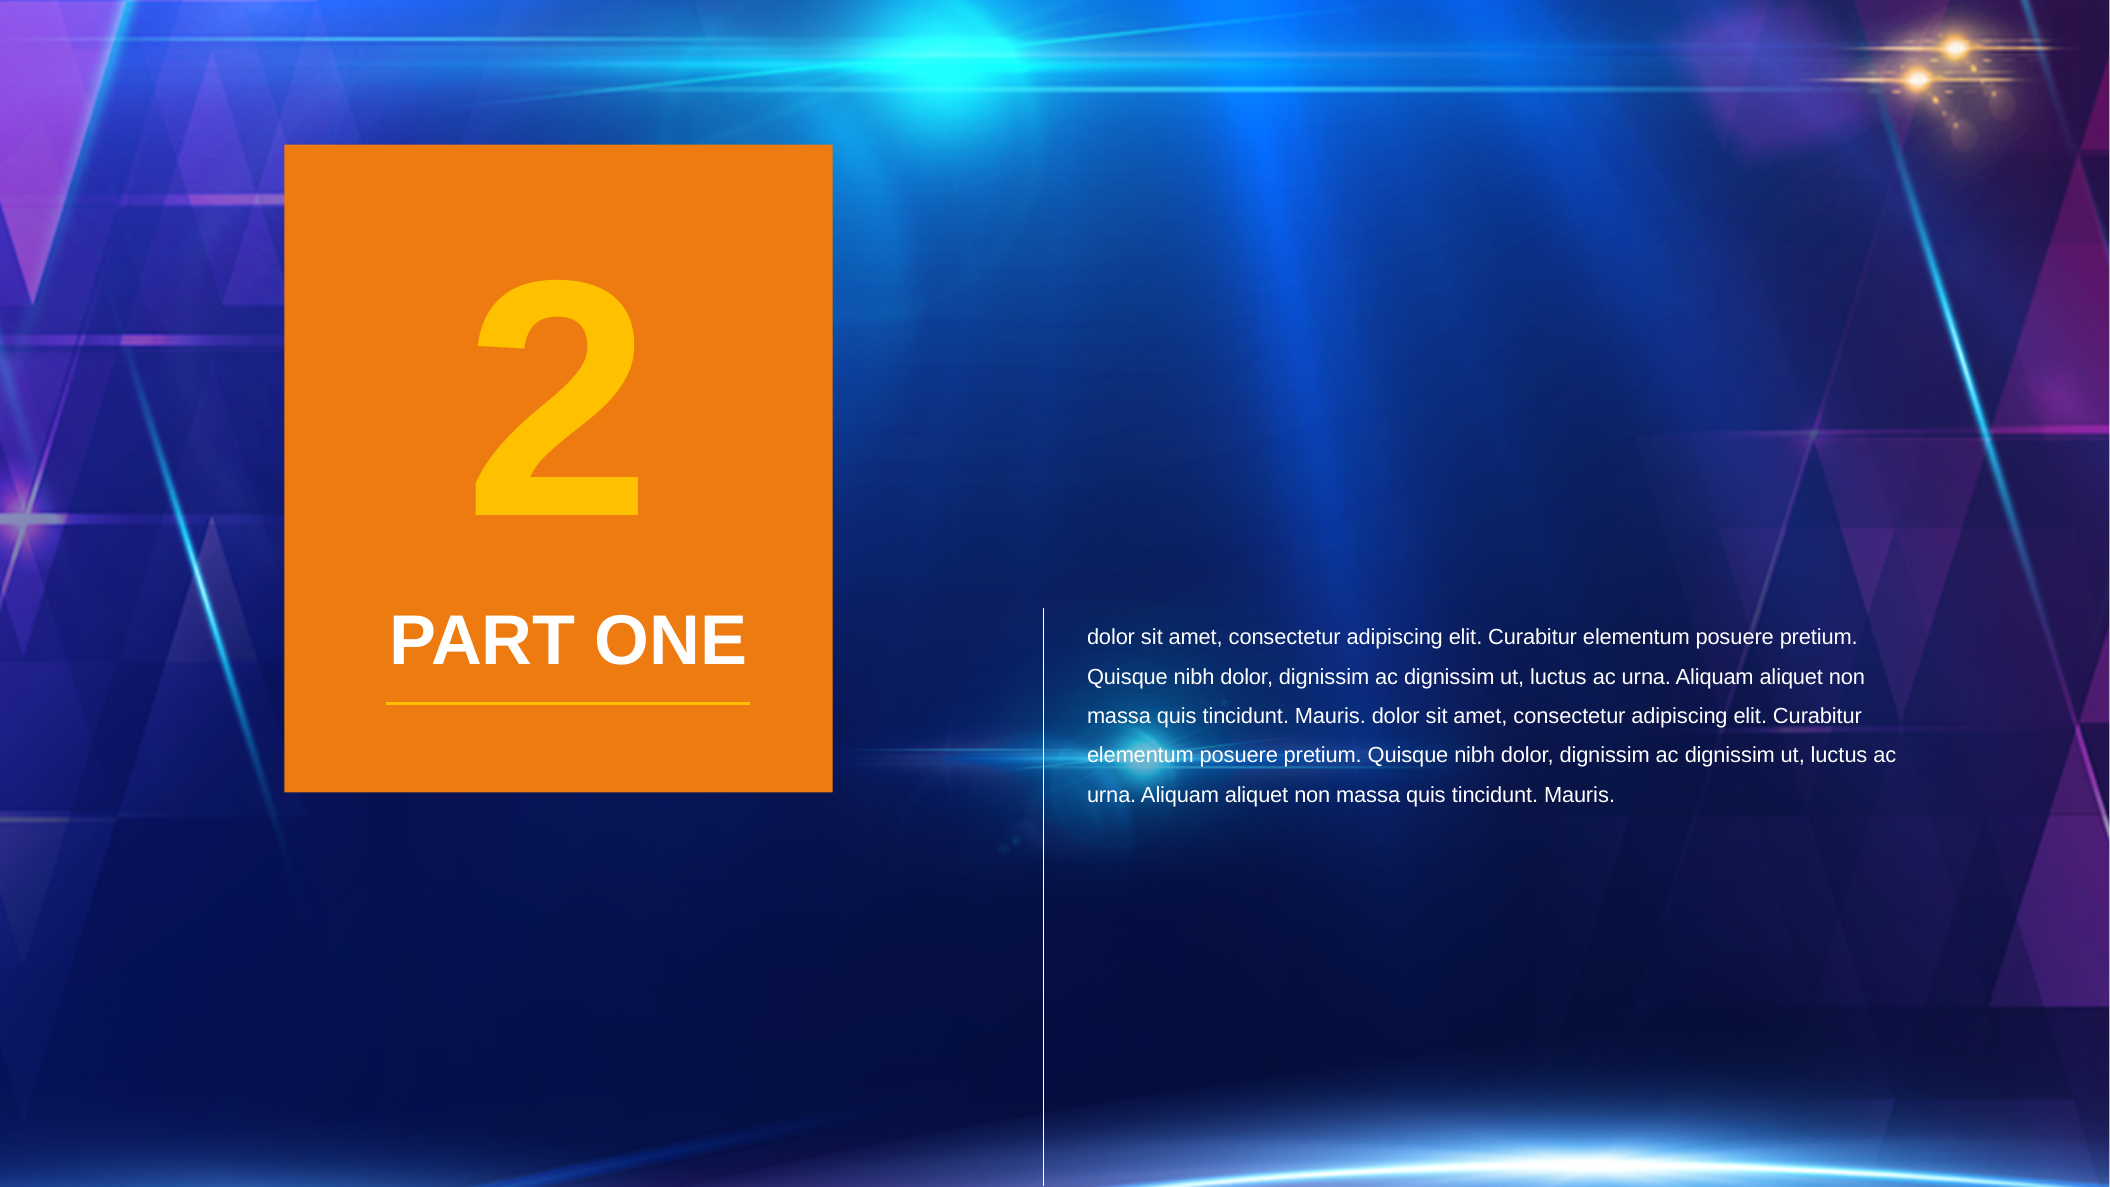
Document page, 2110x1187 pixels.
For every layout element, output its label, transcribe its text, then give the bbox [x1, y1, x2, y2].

text_box [283, 144, 834, 793]
text_box 2 [449, 171, 667, 574]
picture [0, 0, 2110, 1187]
text_box dolor sit amet, consectetur adipiscing elit. Curabitur elementum posuere pretium. Quisque nibh dolor, dignissim ac dignissim ut, luctus ac urna. Aliquam aliquet non massa quis tincidunt. Mauris. dolor sit amet, consectetur adipiscing elit. Curabitur elementum posuere pretium. Quisque nibh dolor, dignissim ac dignissim ut, luctus ac urna. Aliquam aliquet non massa quis tincidunt. Mauris. [1071, 602, 1941, 818]
text_box PART ONE [314, 574, 823, 699]
